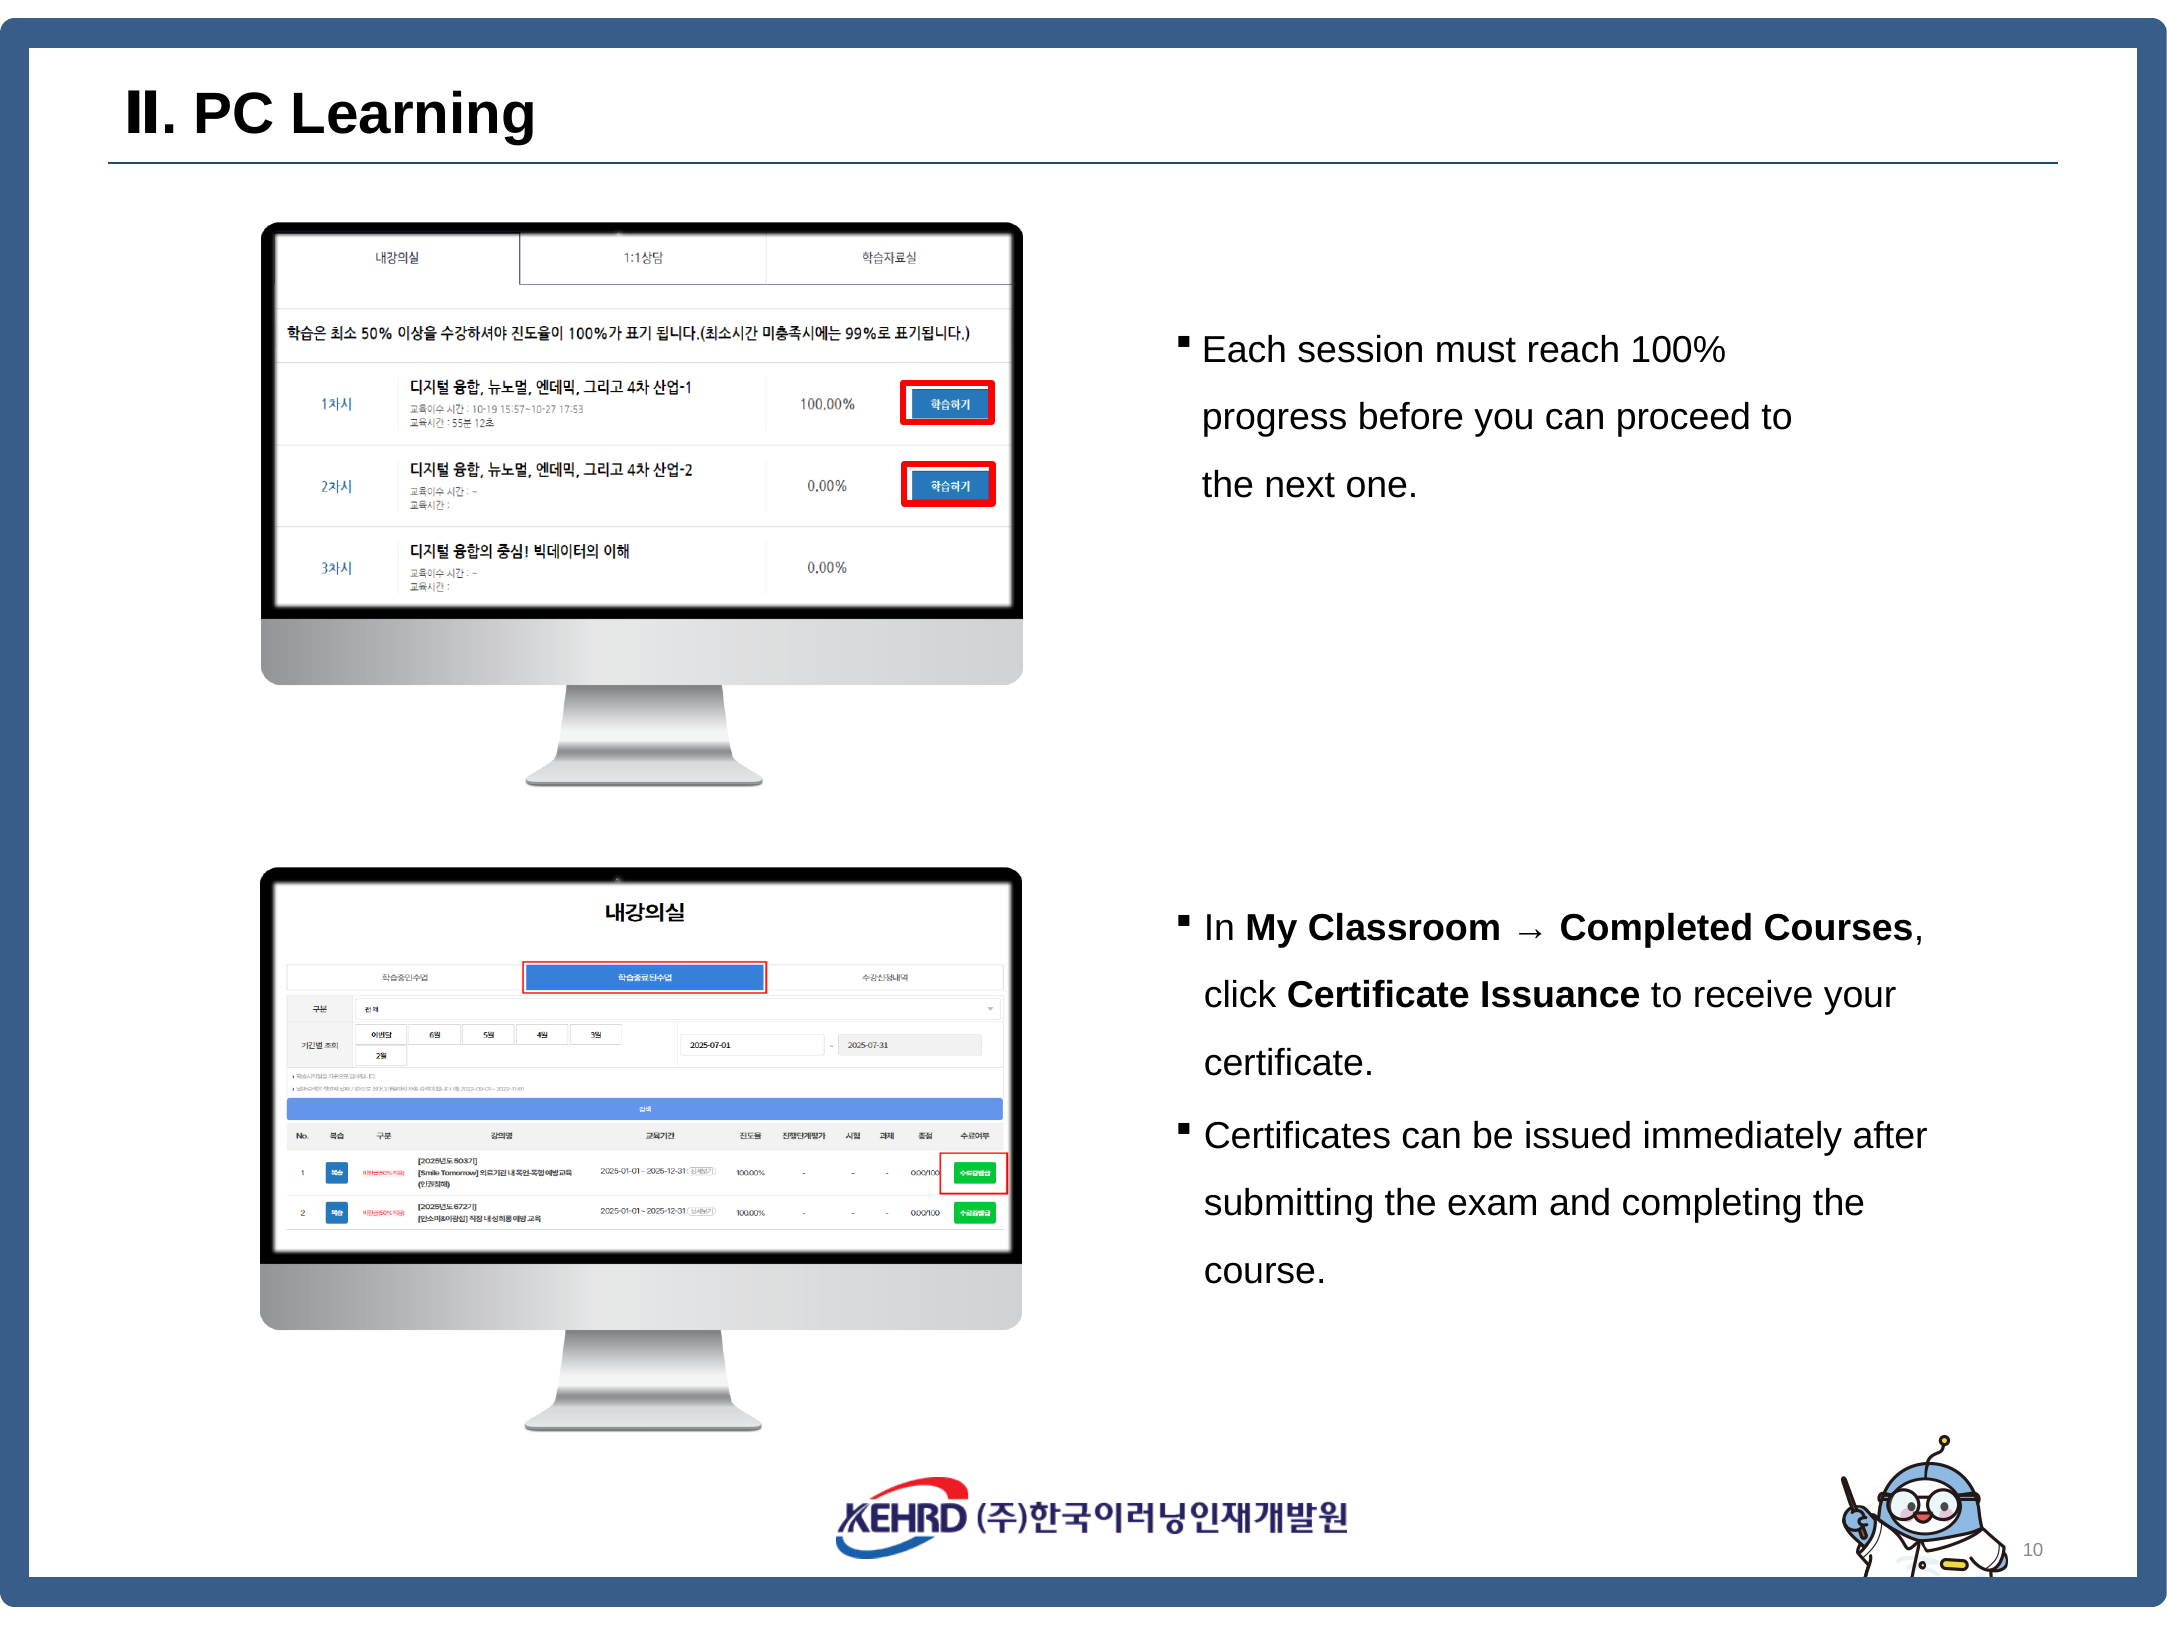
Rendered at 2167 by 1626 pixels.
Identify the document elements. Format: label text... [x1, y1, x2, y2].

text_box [260, 222, 1023, 789]
picture [259, 866, 1022, 1433]
title Ⅱ. PC Learning [121, 73, 934, 347]
text_box Each session must reach 100% progress before you can proceed to the next one. [1173, 299, 1802, 505]
picture [836, 1477, 1347, 1559]
slide_number 10 [2016, 1534, 2052, 1625]
picture [1841, 1435, 2008, 1577]
text_box In My Classroom → Completed Courses, click Certificate Issuance to receive your certificate. Certificates can be issued immediately after submitting the exam and completing the course. [1173, 874, 1984, 1291]
